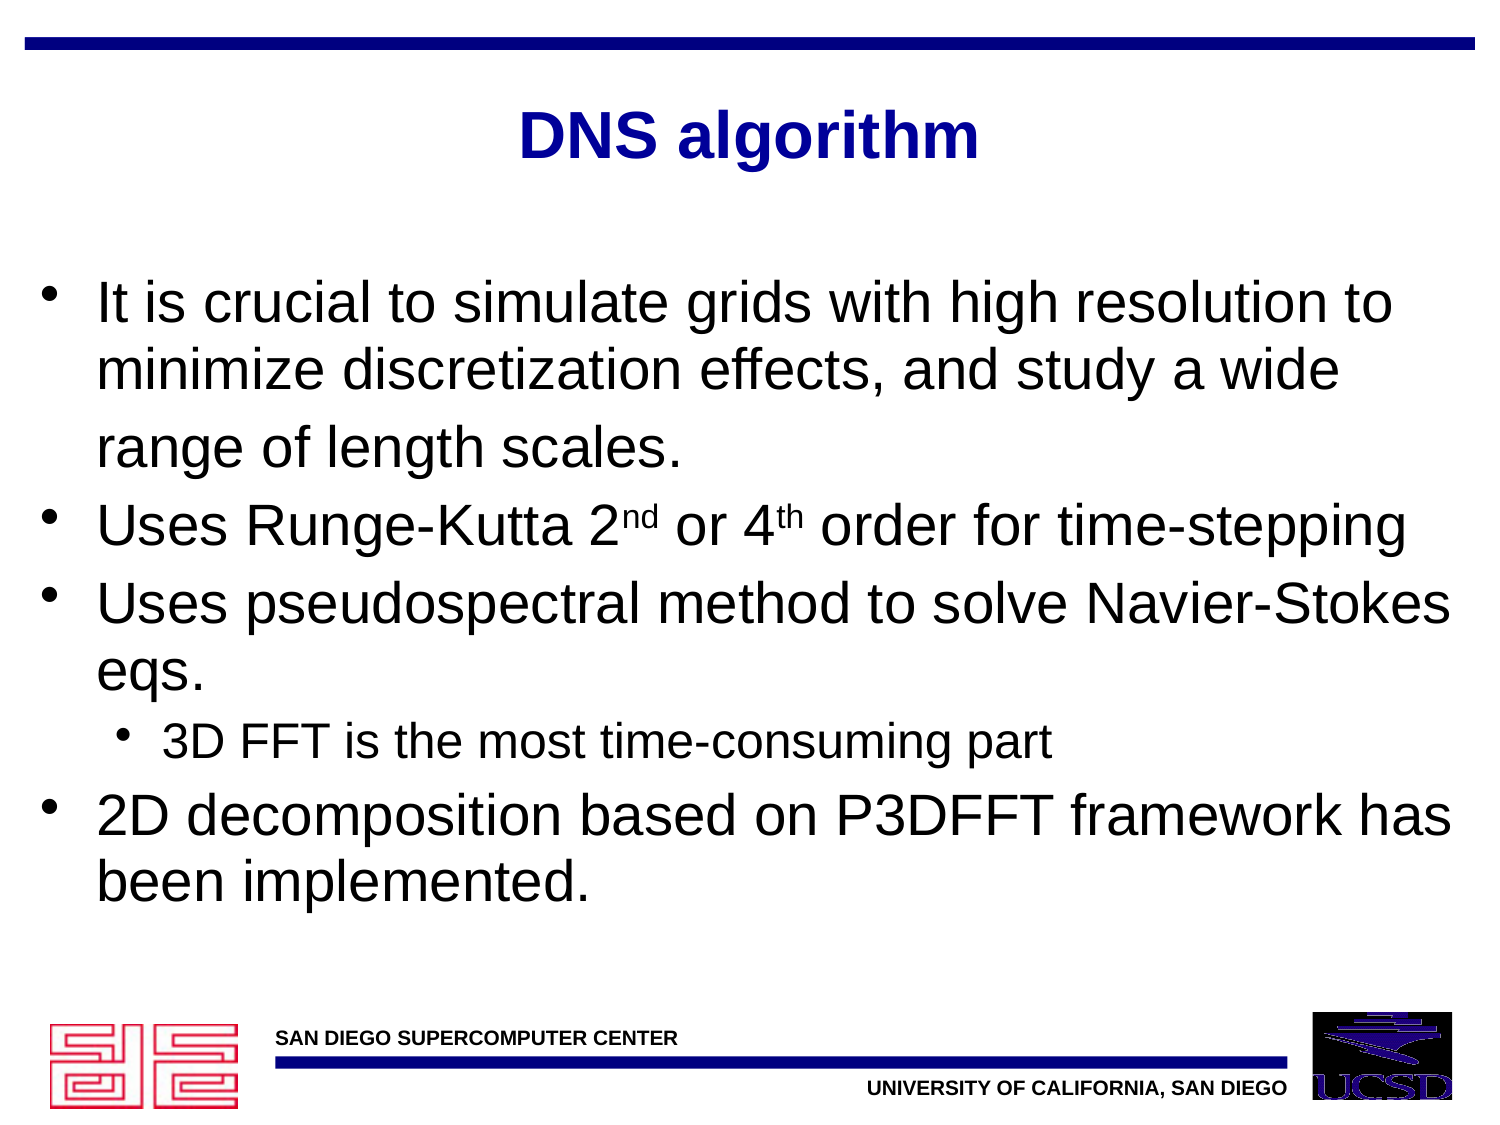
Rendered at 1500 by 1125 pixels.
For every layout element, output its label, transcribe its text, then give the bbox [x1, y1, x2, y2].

picture [50, 1024, 238, 1109]
title DNS algorithm [24, 49, 1476, 222]
list It is crucial to simulate grids with high resolution to minimize discretization effects, and study a wide range of length scales. Uses Runge-Kutta 2nd or 4th order for time-stepping Uses pseudospectral method to solve Navier-Stokes eqs. 3D FFT is the most time-consuming part 2D decomposition based on P3DFFT framework has been implemented. [24, 261, 1476, 976]
